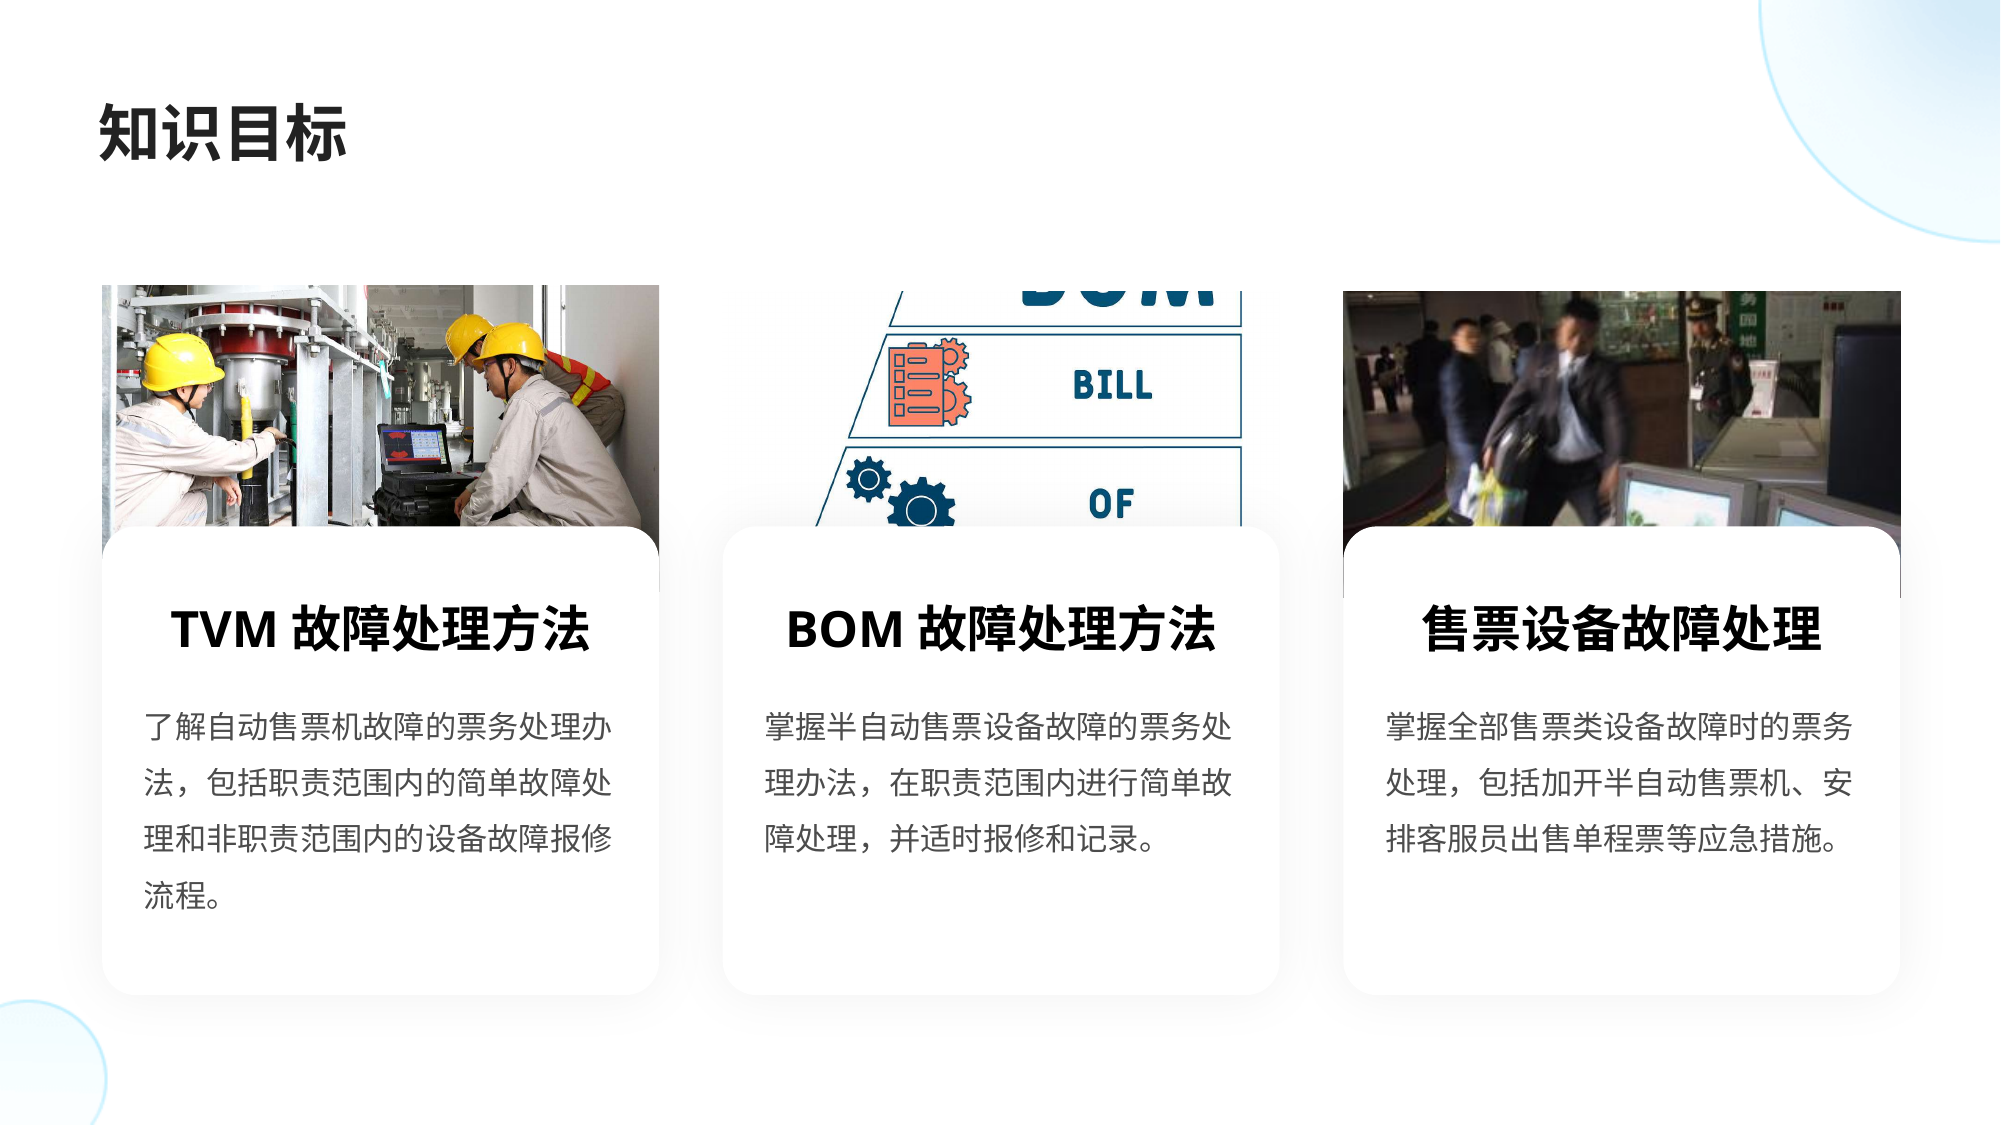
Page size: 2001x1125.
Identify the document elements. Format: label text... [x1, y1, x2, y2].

text_box 售票设备故障处理 [1360, 606, 1883, 659]
text_box [102, 599, 660, 996]
picture [0, 0, 2001, 1125]
text_box BOM故障处理方法 [740, 605, 1263, 659]
text_box 掌握半自动售票设备故障的票务处理办法，在职责范围内进行简单故障处理，并适时报修和记录。 [753, 683, 1249, 948]
text_box 了解自动售票机故障的票务处理办法，包括职责范围内的简单故障处理和非职责范围内的设备故障报修流程。 [133, 683, 629, 948]
text_box TVM故障处理方法 [119, 600, 642, 659]
text_box [722, 603, 1280, 996]
text_box 知识目标 [78, 43, 1922, 189]
text_box 掌握全部售票类设备故障时的票务处理，包括加开半自动售票机、安排客服员出售单程票等应急措施。 [1374, 683, 1870, 948]
text_box [1343, 605, 1901, 996]
